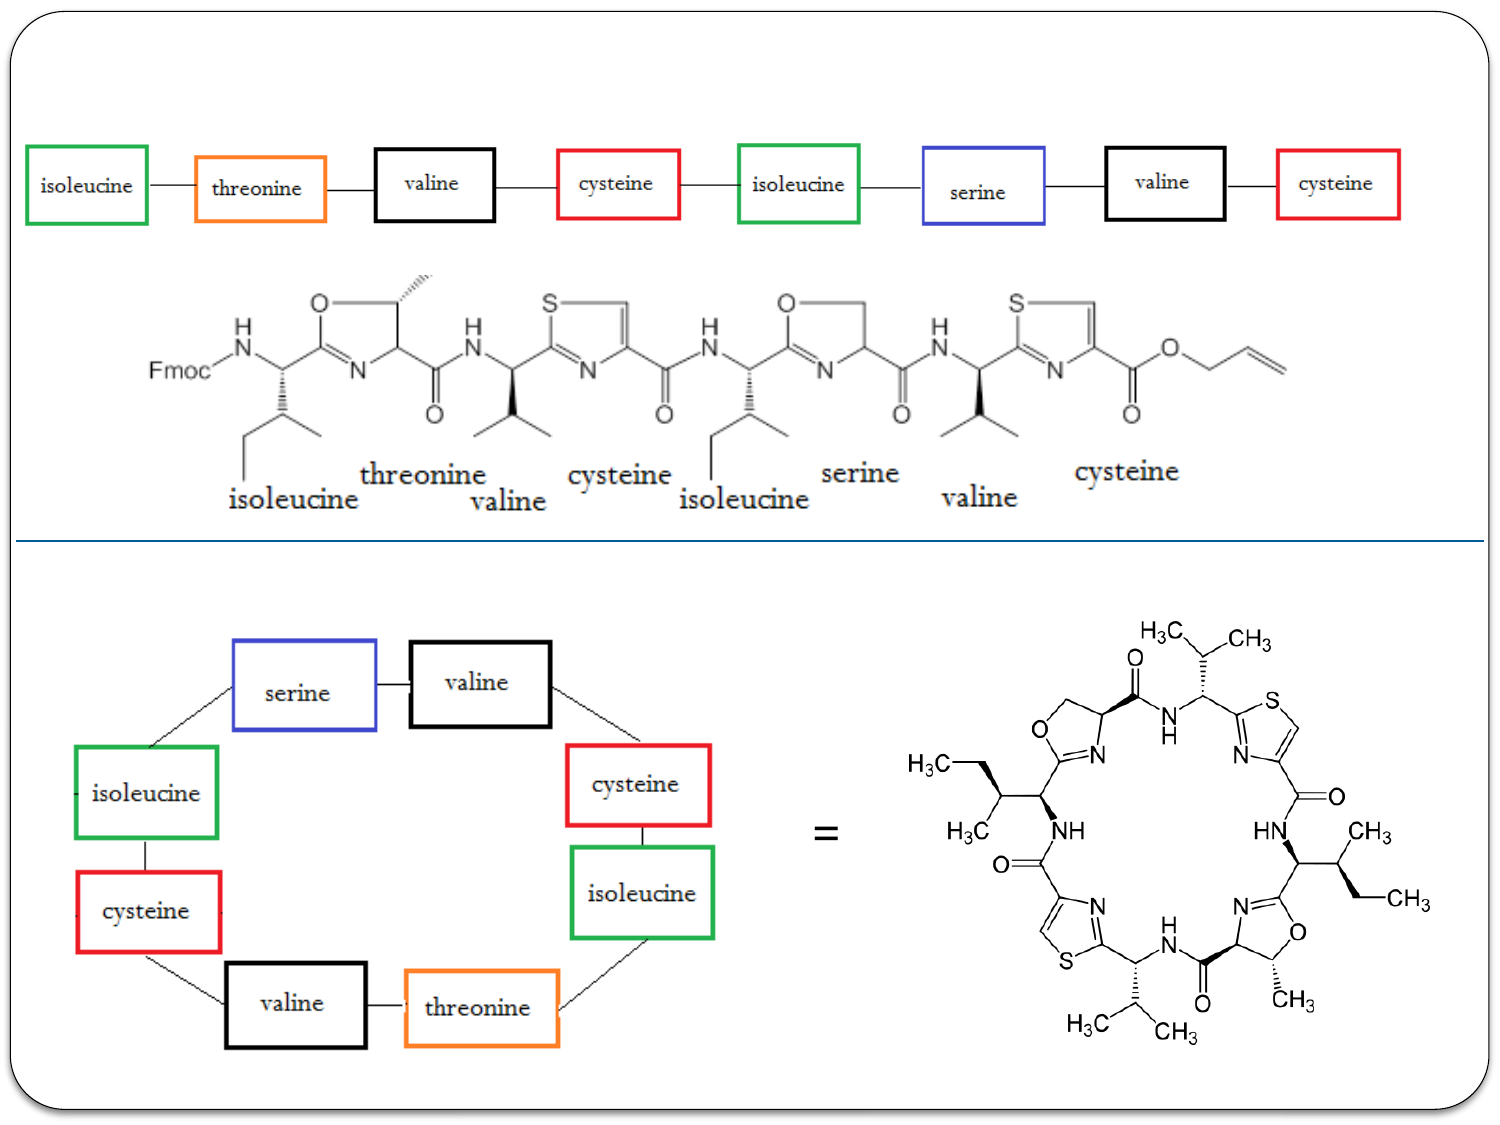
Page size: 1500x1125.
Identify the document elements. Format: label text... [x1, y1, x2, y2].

picture [899, 612, 1438, 1053]
picture [57, 612, 728, 1069]
picture [121, 275, 1335, 540]
text_box = [797, 794, 856, 870]
picture [16, 129, 1485, 251]
